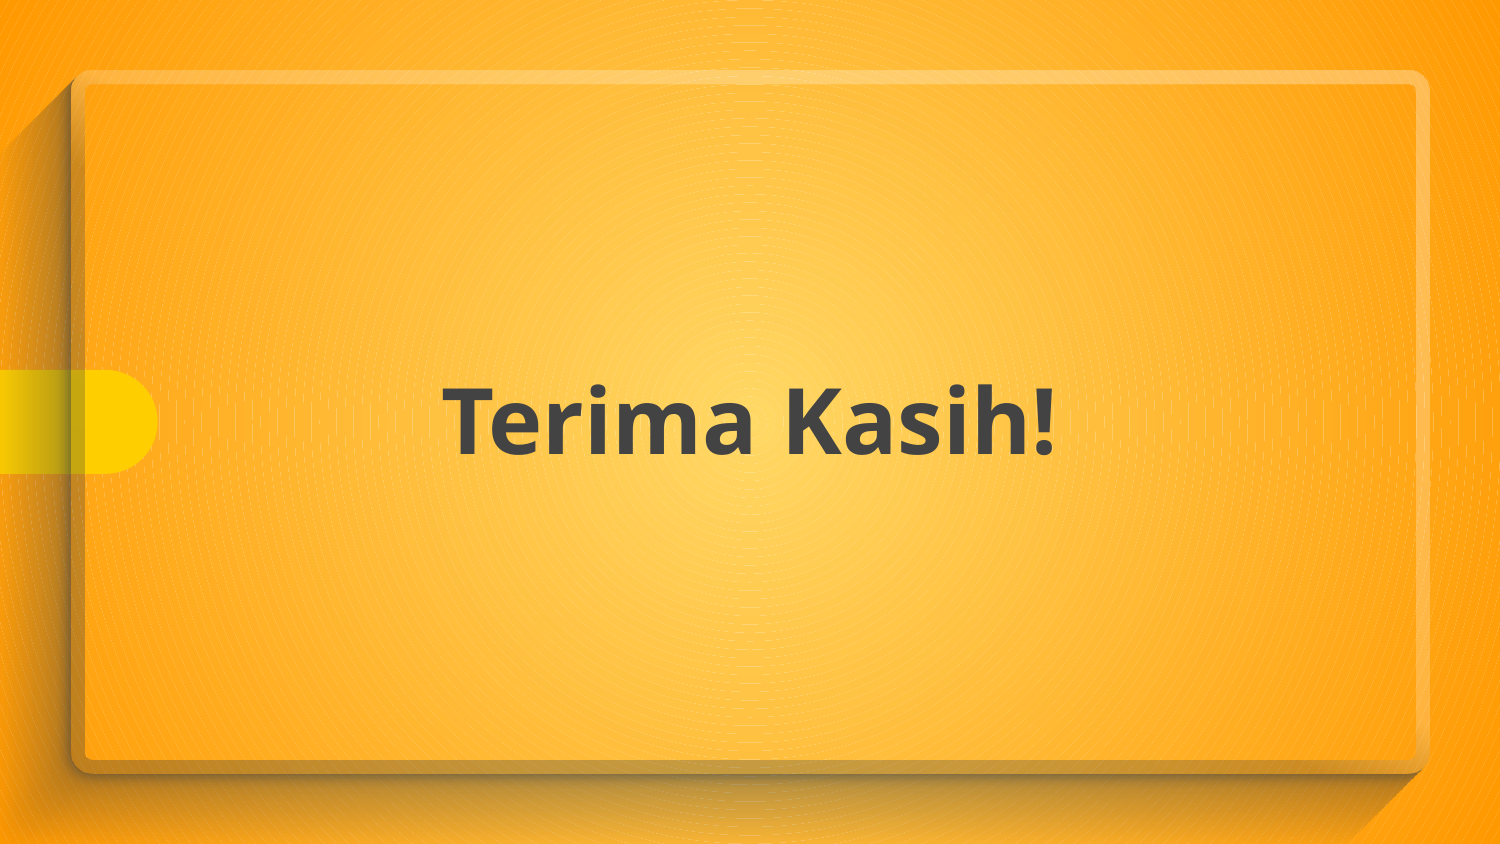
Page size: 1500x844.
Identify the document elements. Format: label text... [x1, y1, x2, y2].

picture [0, 0, 1500, 844]
text_box Terima Kasih! [181, 362, 1319, 407]
